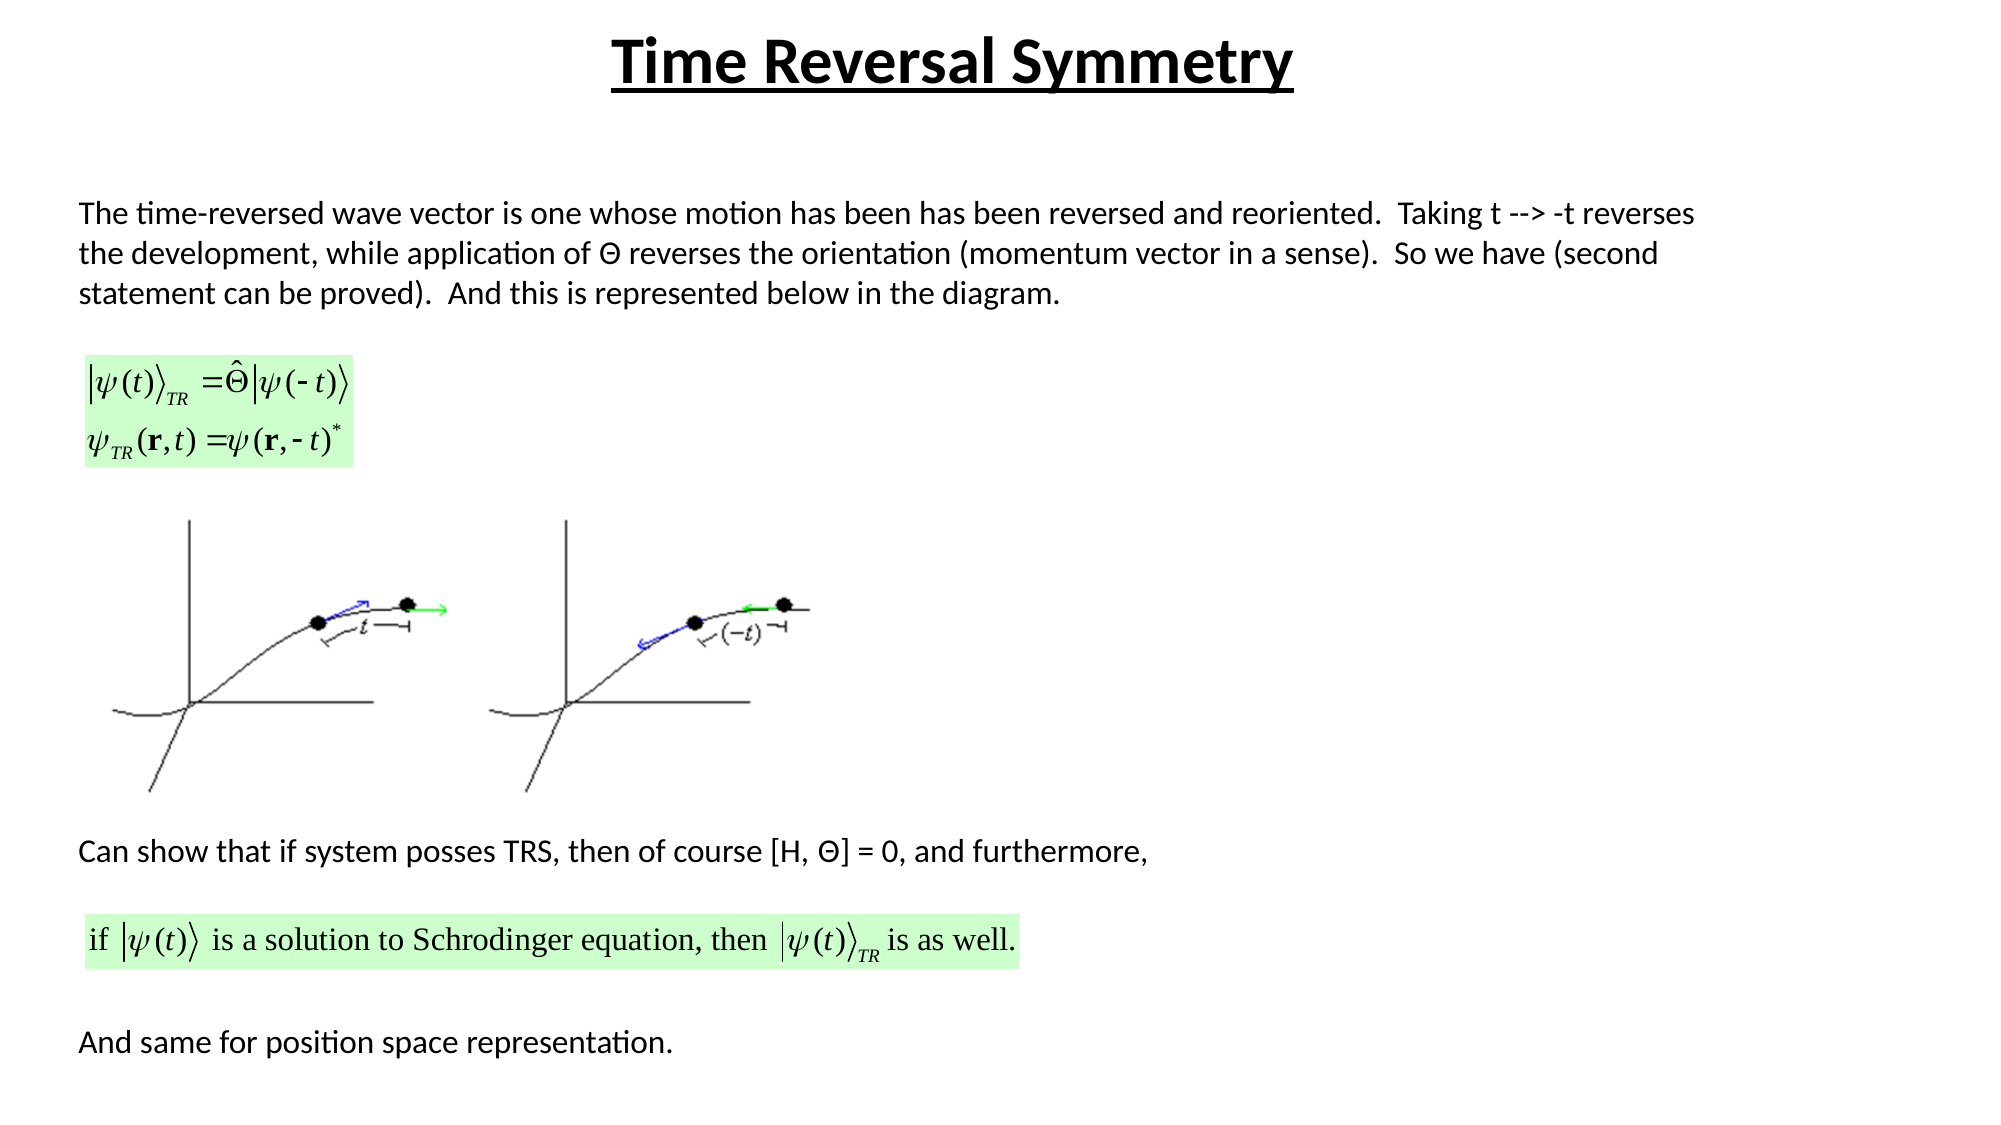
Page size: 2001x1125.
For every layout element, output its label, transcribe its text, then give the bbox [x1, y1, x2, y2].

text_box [84, 355, 354, 468]
picture [84, 502, 833, 807]
text_box Time Reversal Symmetry [596, 9, 1344, 105]
text_box And same for position space representation. [63, 1012, 807, 1068]
text_box Can show that if system posses TRS, then of course [H, Θ] = 0, and furthermore, [63, 821, 1209, 877]
text_box The time-reversed wave vector is one whose motion has been has been reversed and reoriented. Taking t --> -t reverses the development, while application of Θ reverses the orientation (momentum vector in a sense). So we have (second statement can be proved). And this is represented below in the diagram. [63, 183, 1733, 319]
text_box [84, 914, 1020, 970]
